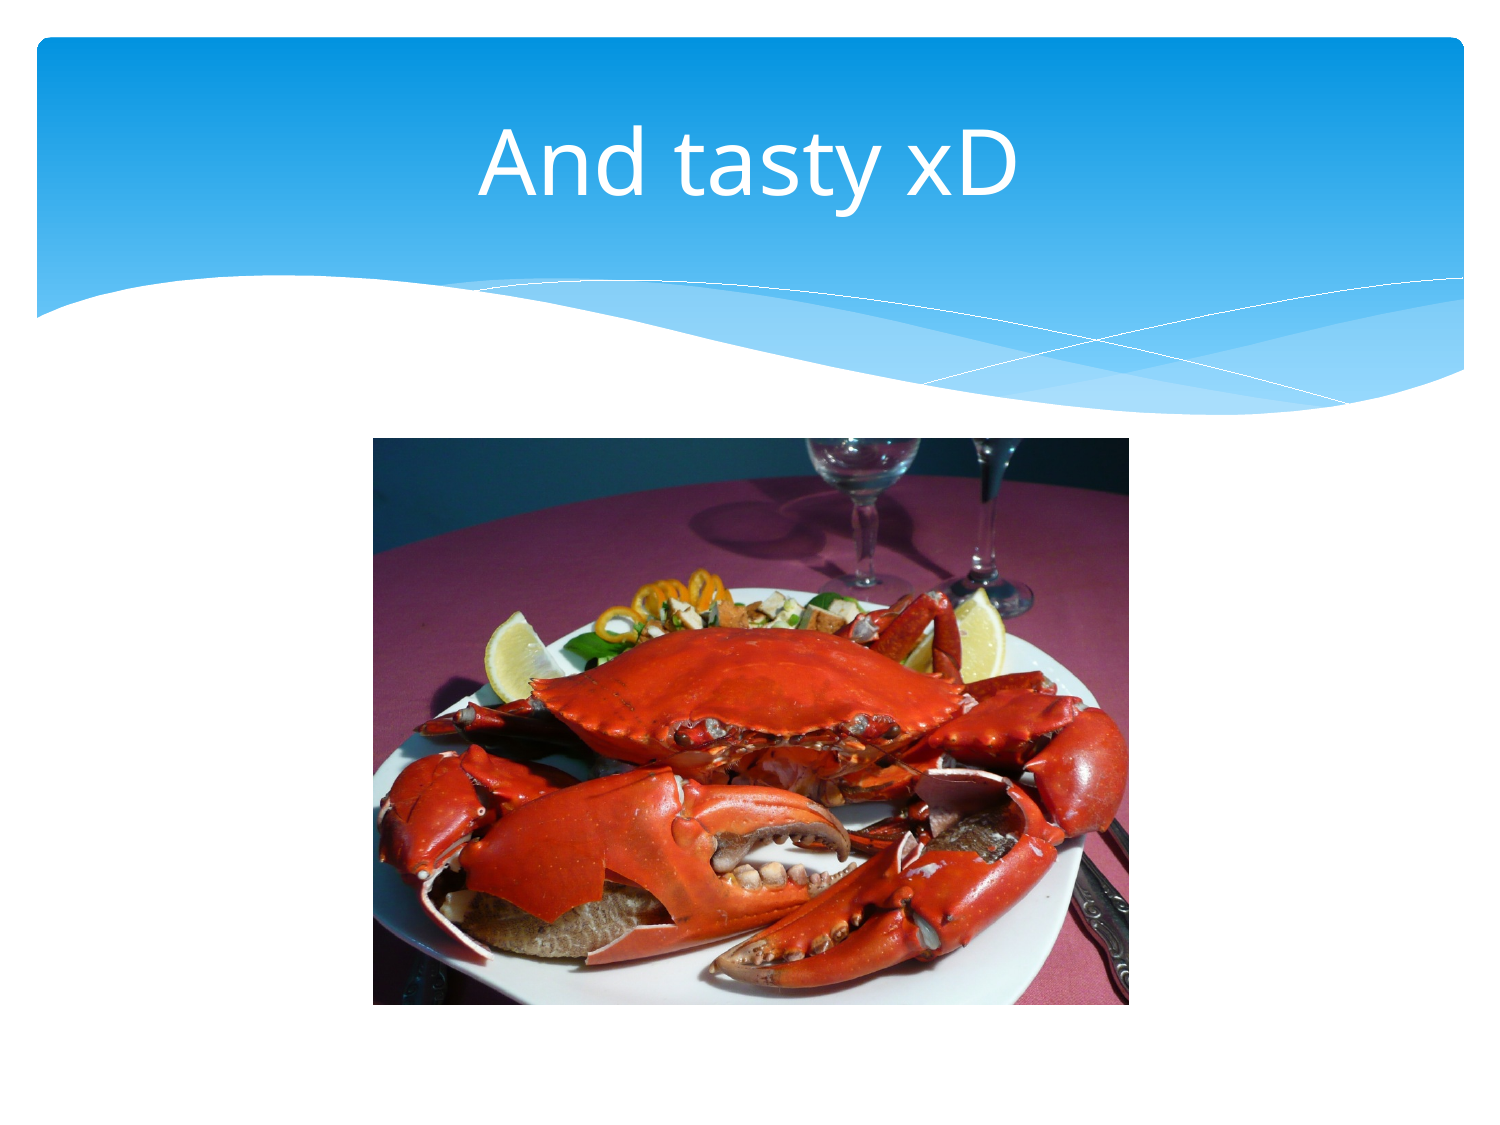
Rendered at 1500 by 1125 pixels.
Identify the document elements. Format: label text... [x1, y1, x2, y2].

title And tasty xD [75, 55, 1425, 261]
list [372, 438, 1129, 1006]
